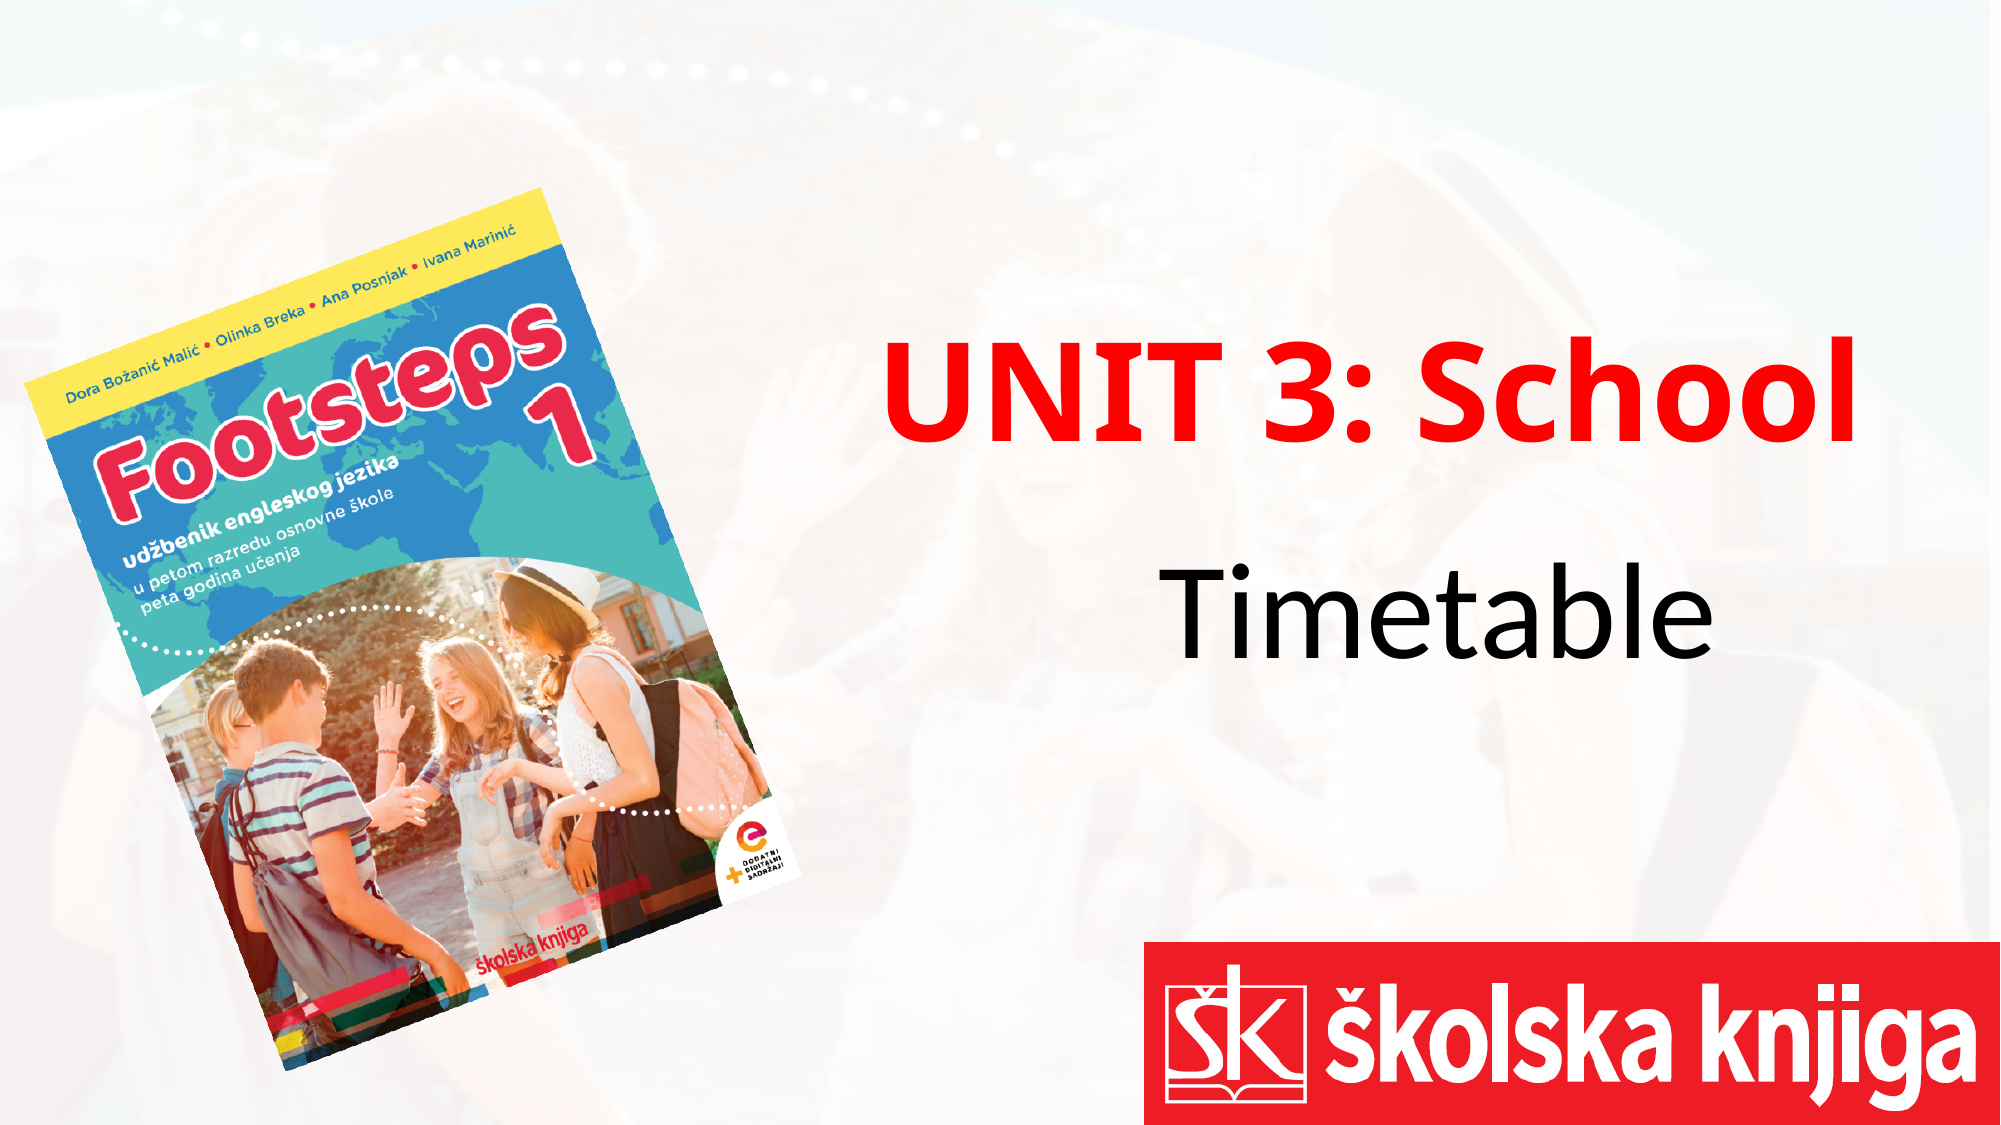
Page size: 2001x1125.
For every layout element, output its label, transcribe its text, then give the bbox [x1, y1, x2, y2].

picture [1144, 942, 2000, 1125]
subtitle Timetable [689, 532, 2000, 805]
picture [24, 188, 801, 1071]
title UNIT 3: School [689, 261, 2000, 479]
